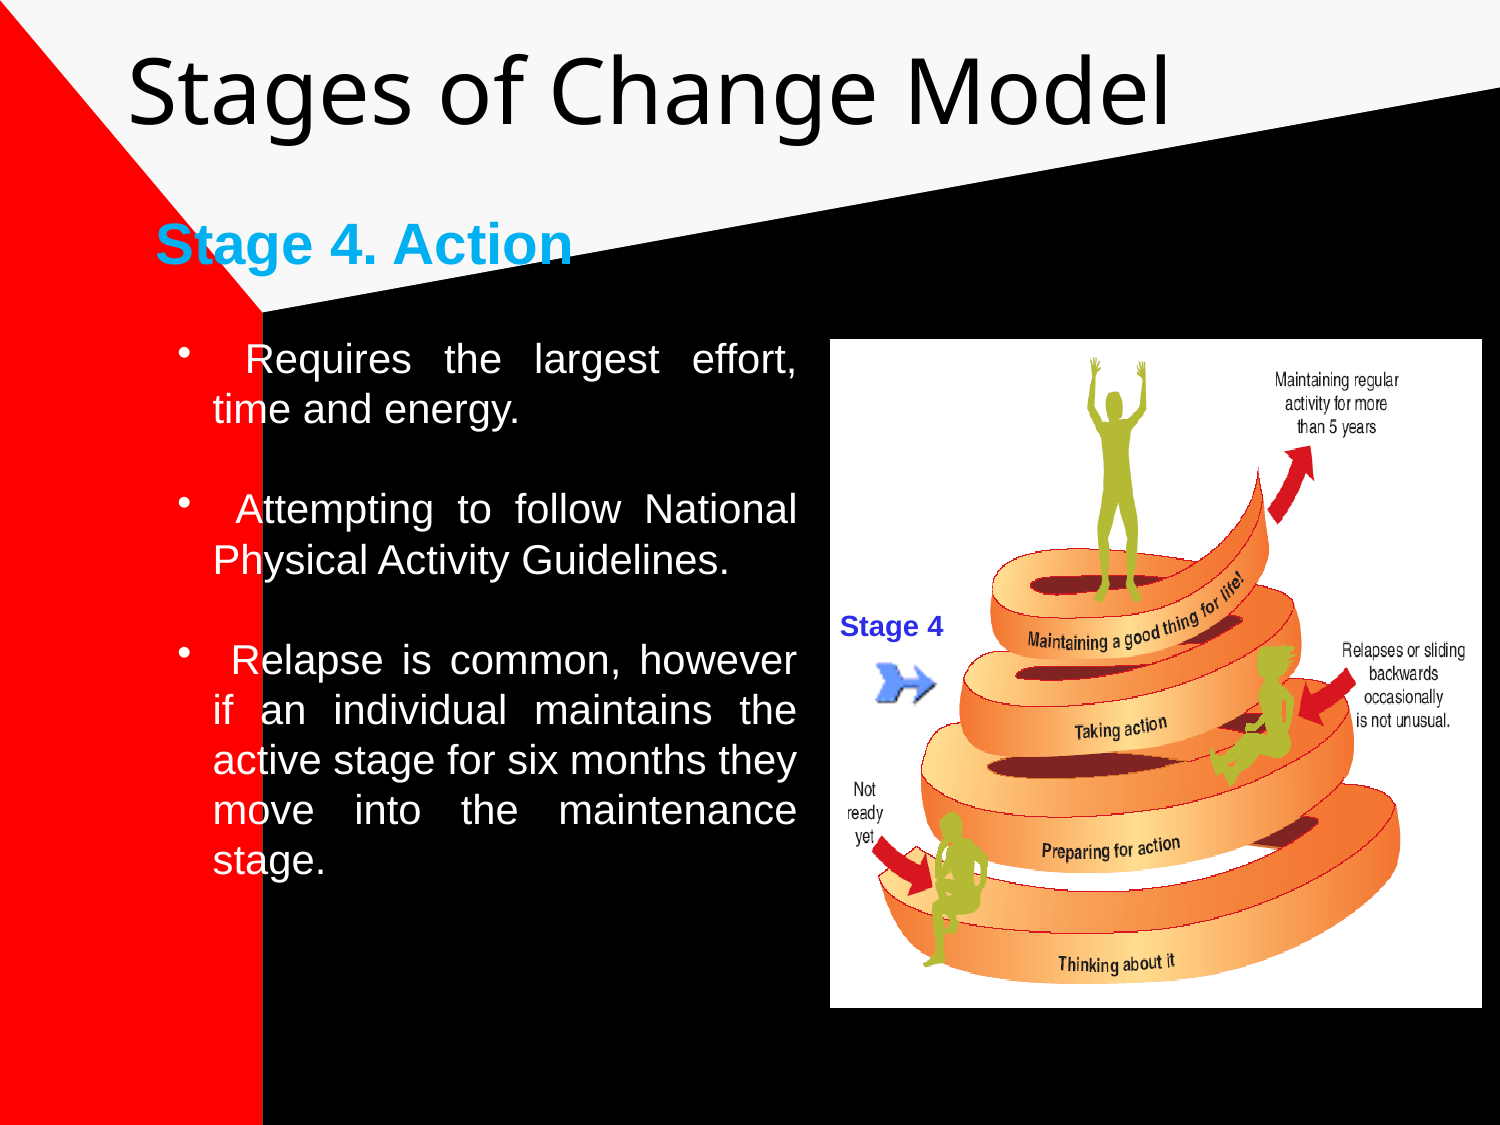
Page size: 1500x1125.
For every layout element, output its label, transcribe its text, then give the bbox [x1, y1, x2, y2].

text_box Stage 4. Action [140, 199, 969, 284]
picture [830, 339, 1482, 1009]
title Stages of Change Model [112, 24, 1388, 213]
text_box Requires the largest effort, time and energy. Attempting to follow National Physical Activity Guidelines. Relapse is common, however if an individual maintains the active stage for six months they move into the maintenance stage. [162, 324, 813, 1040]
